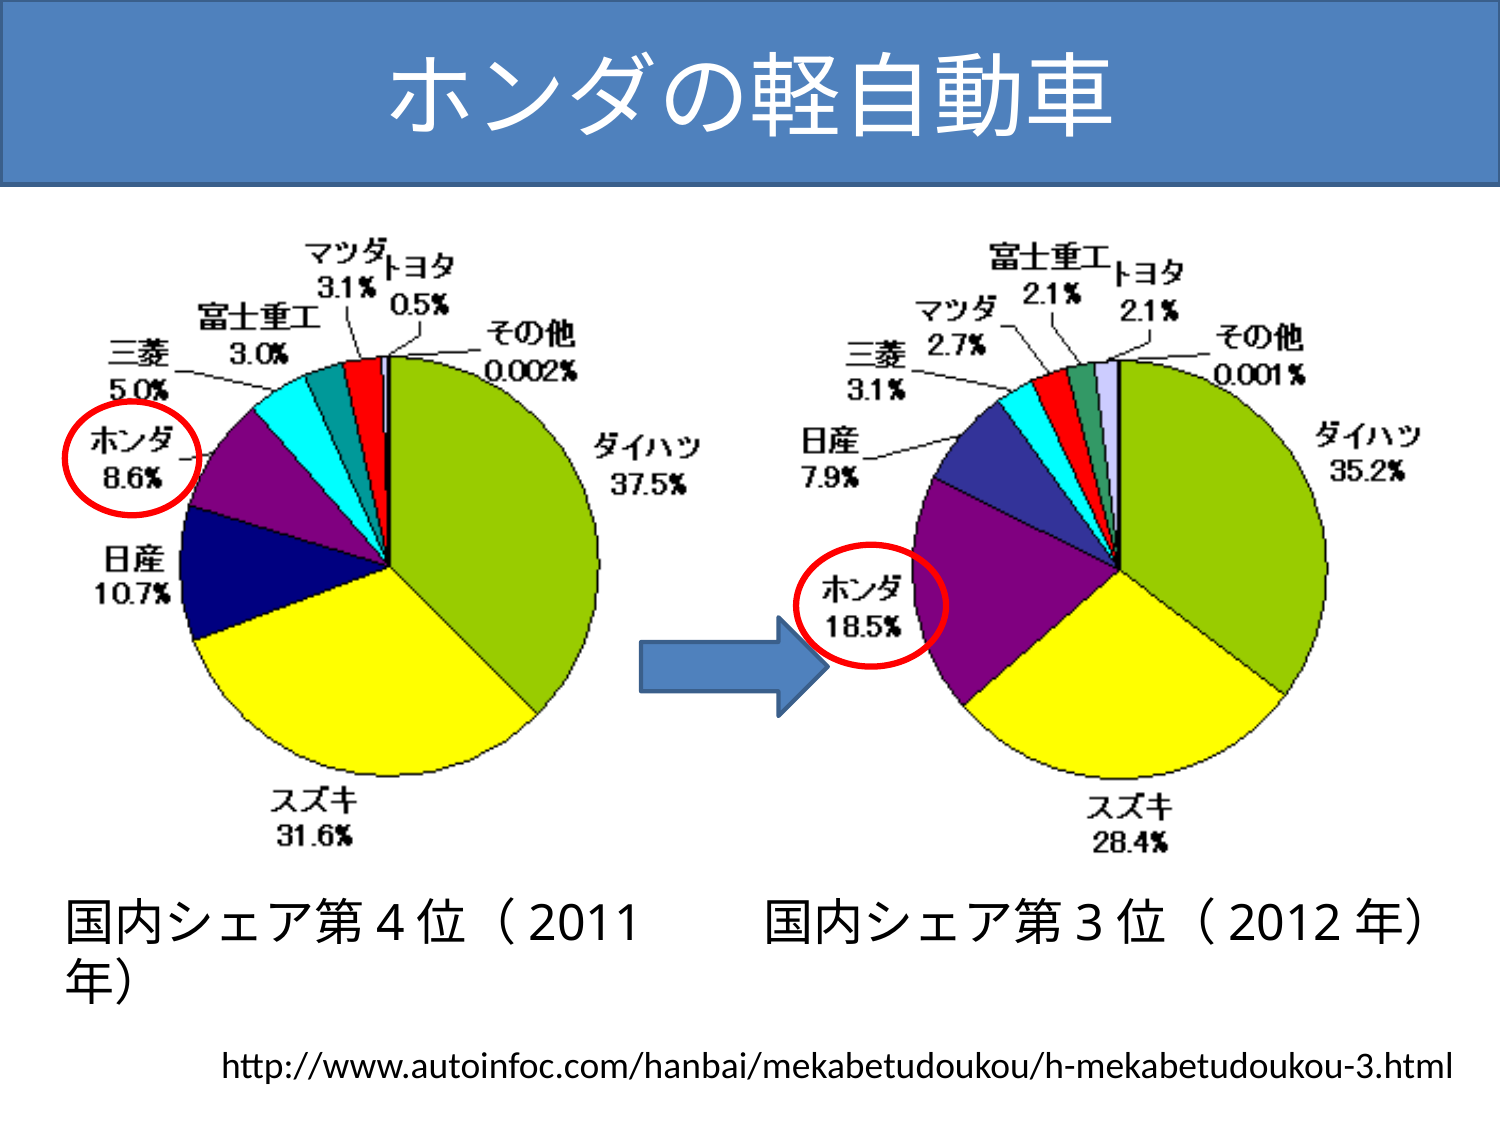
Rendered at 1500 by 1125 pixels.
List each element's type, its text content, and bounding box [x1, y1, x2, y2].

text_box http://www.autoinfoc.com/hanbai/mekabetudoukou/h-mekabetudoukou-3.html [206, 1033, 1470, 1093]
picture [766, 219, 1452, 884]
text_box 国内シェア第3位（2012年） [749, 882, 1469, 958]
text_box ホンダの軽自動車 [0, 0, 1500, 187]
text_box [724, 639, 761, 694]
picture [64, 219, 720, 870]
text_box 国内シェア第4位（2011年） [49, 882, 735, 1018]
